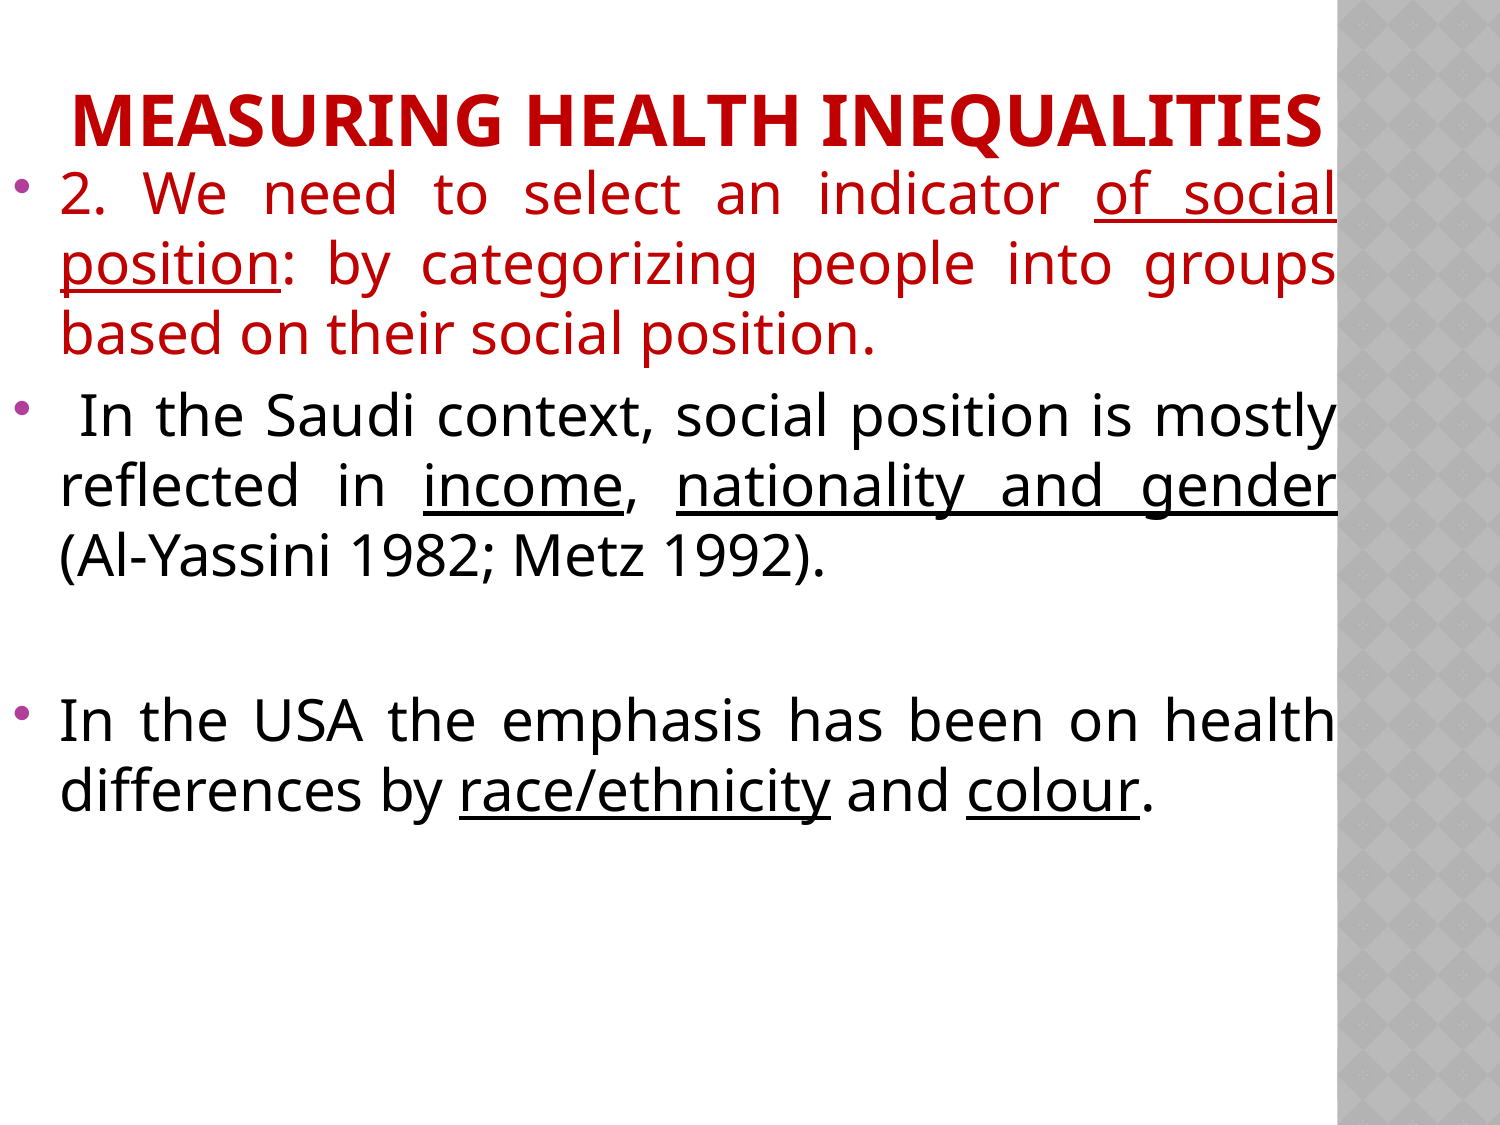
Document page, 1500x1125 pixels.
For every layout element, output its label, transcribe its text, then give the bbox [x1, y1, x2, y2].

title Measuring health inequalities [53, 52, 1341, 149]
list 2. We need to select an indicator of social position: by categorizing people into groups based on their social position. In the Saudi context, social position is mostly reflected in income, nationality and gender (Al-Yassini 1982; Metz 1992). In the USA the emphasis has been on health differences by race/ethnicity and colour. [0, 149, 1353, 1125]
